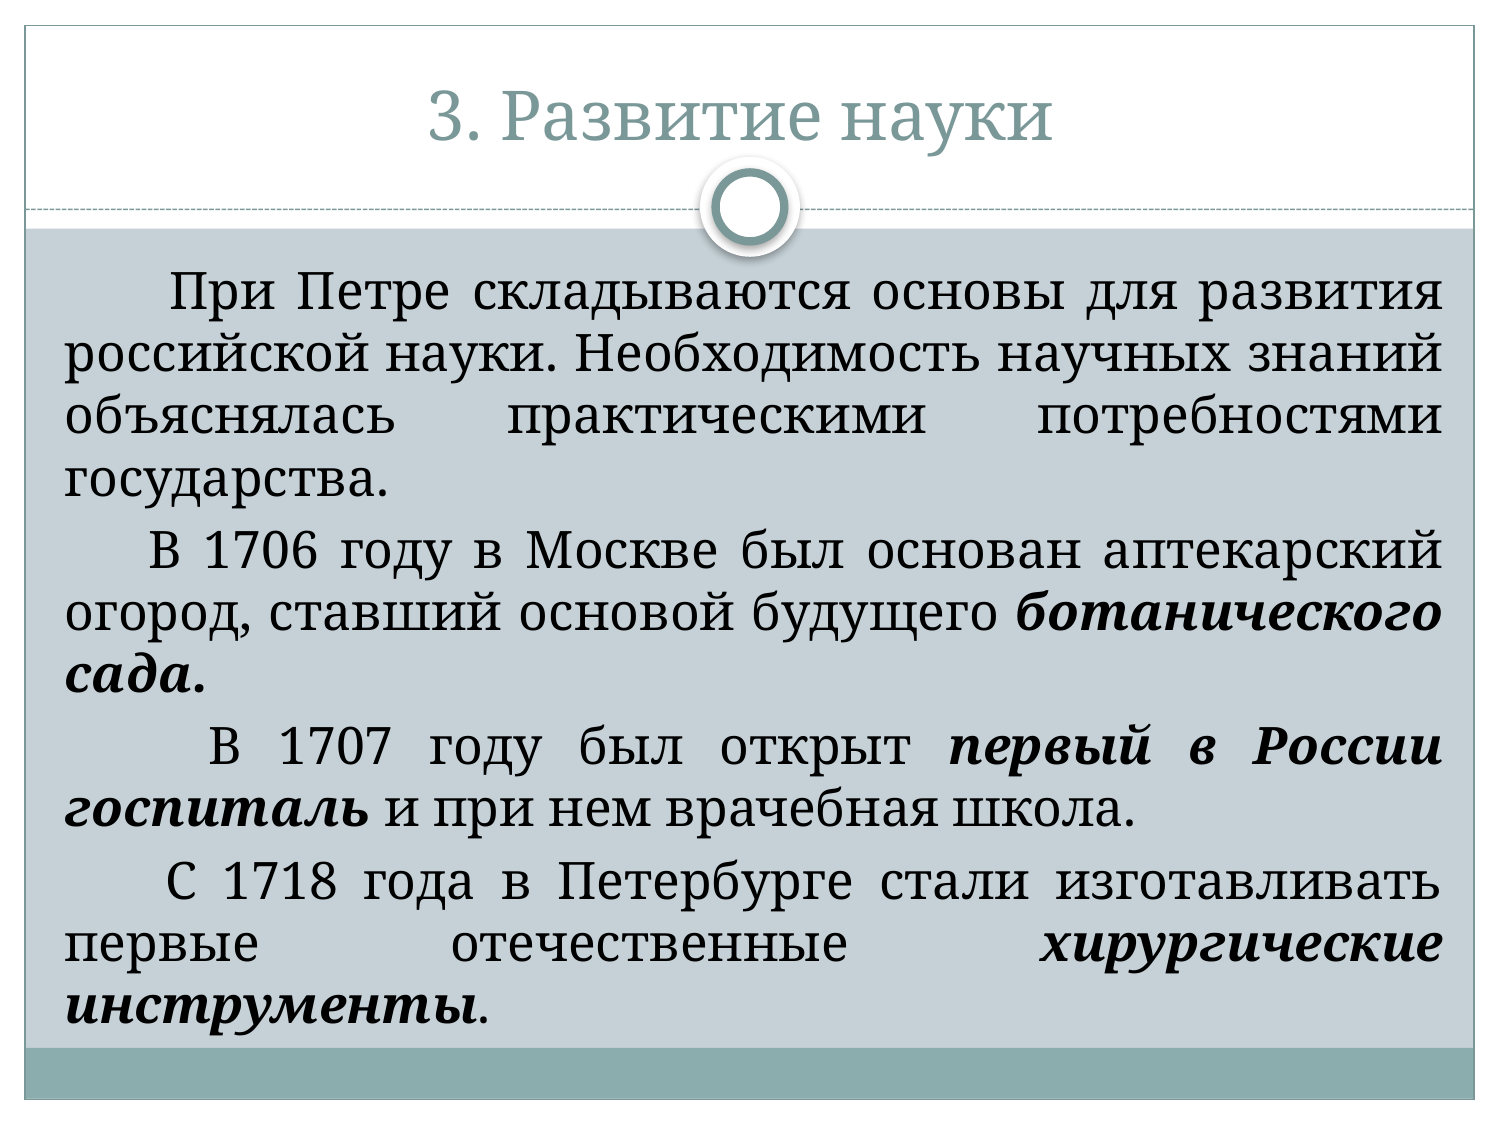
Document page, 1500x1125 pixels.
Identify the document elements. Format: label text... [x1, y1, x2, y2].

title 3. Развитие науки [49, 37, 1450, 163]
list При Петре складываются основы для развития российской науки. Необходимость научных знаний объяснялась практическими потребностями государства. В 1706 году в Москве был основан аптекарский огород, ставший основой будущего ботанического сада. В 1707 году был открыт первый в России госпиталь и при нем врачебная школа. С 1718 года в Петербурге стали изготавливать первые отечественные хирургические инструменты. [49, 250, 1460, 1048]
